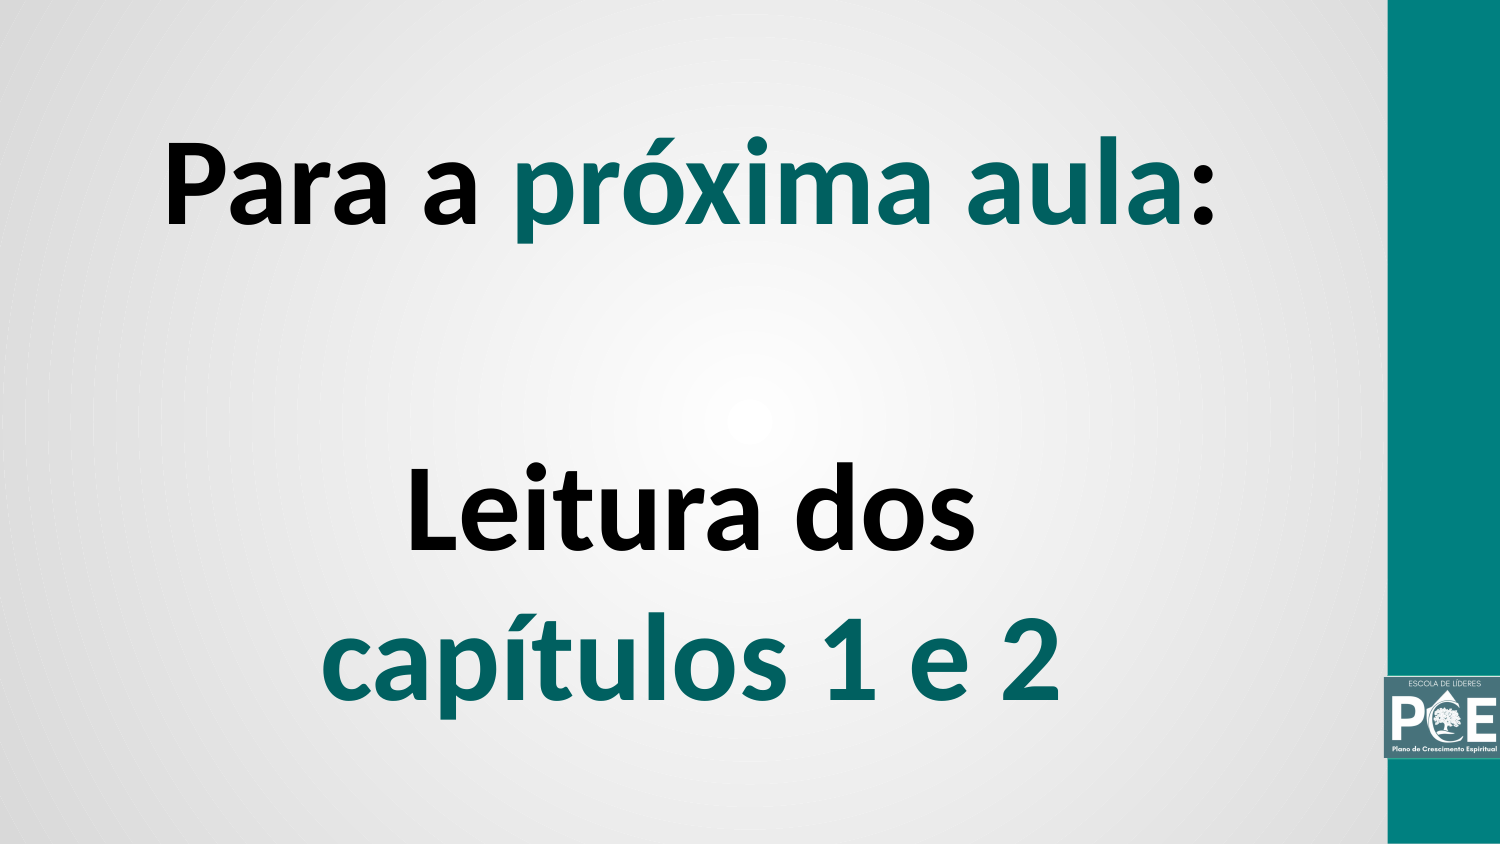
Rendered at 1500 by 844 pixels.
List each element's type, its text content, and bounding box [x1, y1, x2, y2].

picture [1383, 676, 1500, 758]
text_box Leitura dos capítulos 1 e 2 [124, 418, 1260, 733]
text_box Para a próxima aula: [124, 92, 1260, 258]
